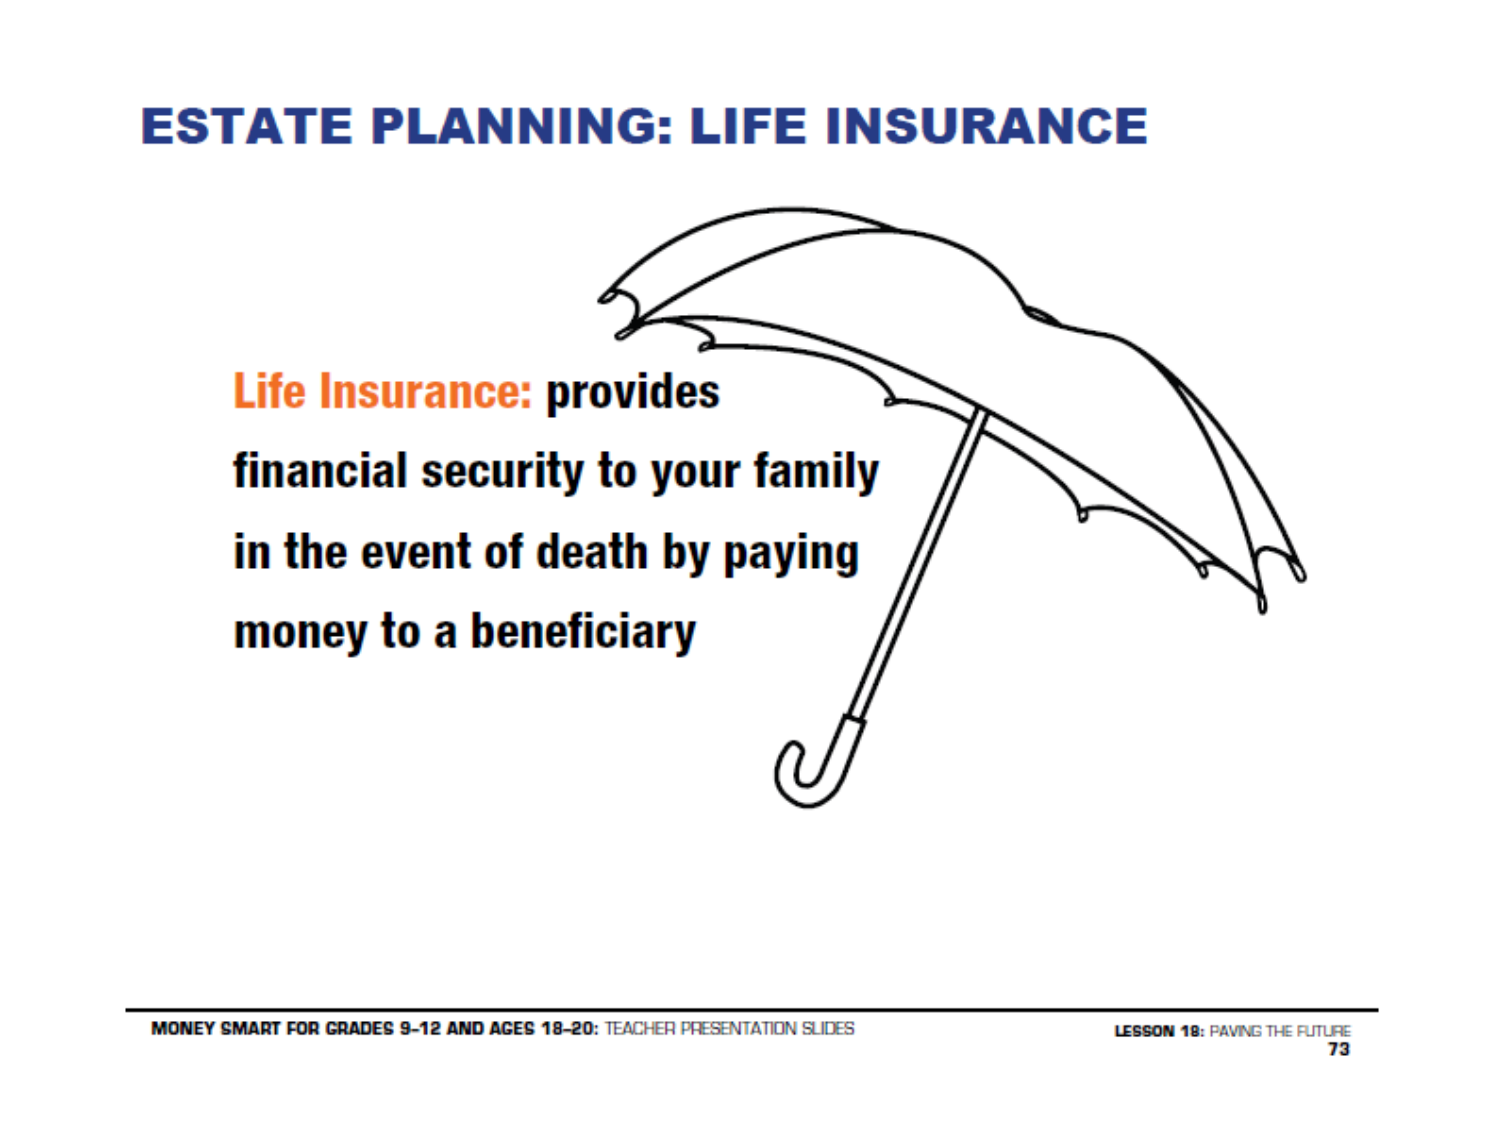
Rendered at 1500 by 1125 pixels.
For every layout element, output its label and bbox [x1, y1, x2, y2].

picture [74, 46, 1413, 1089]
